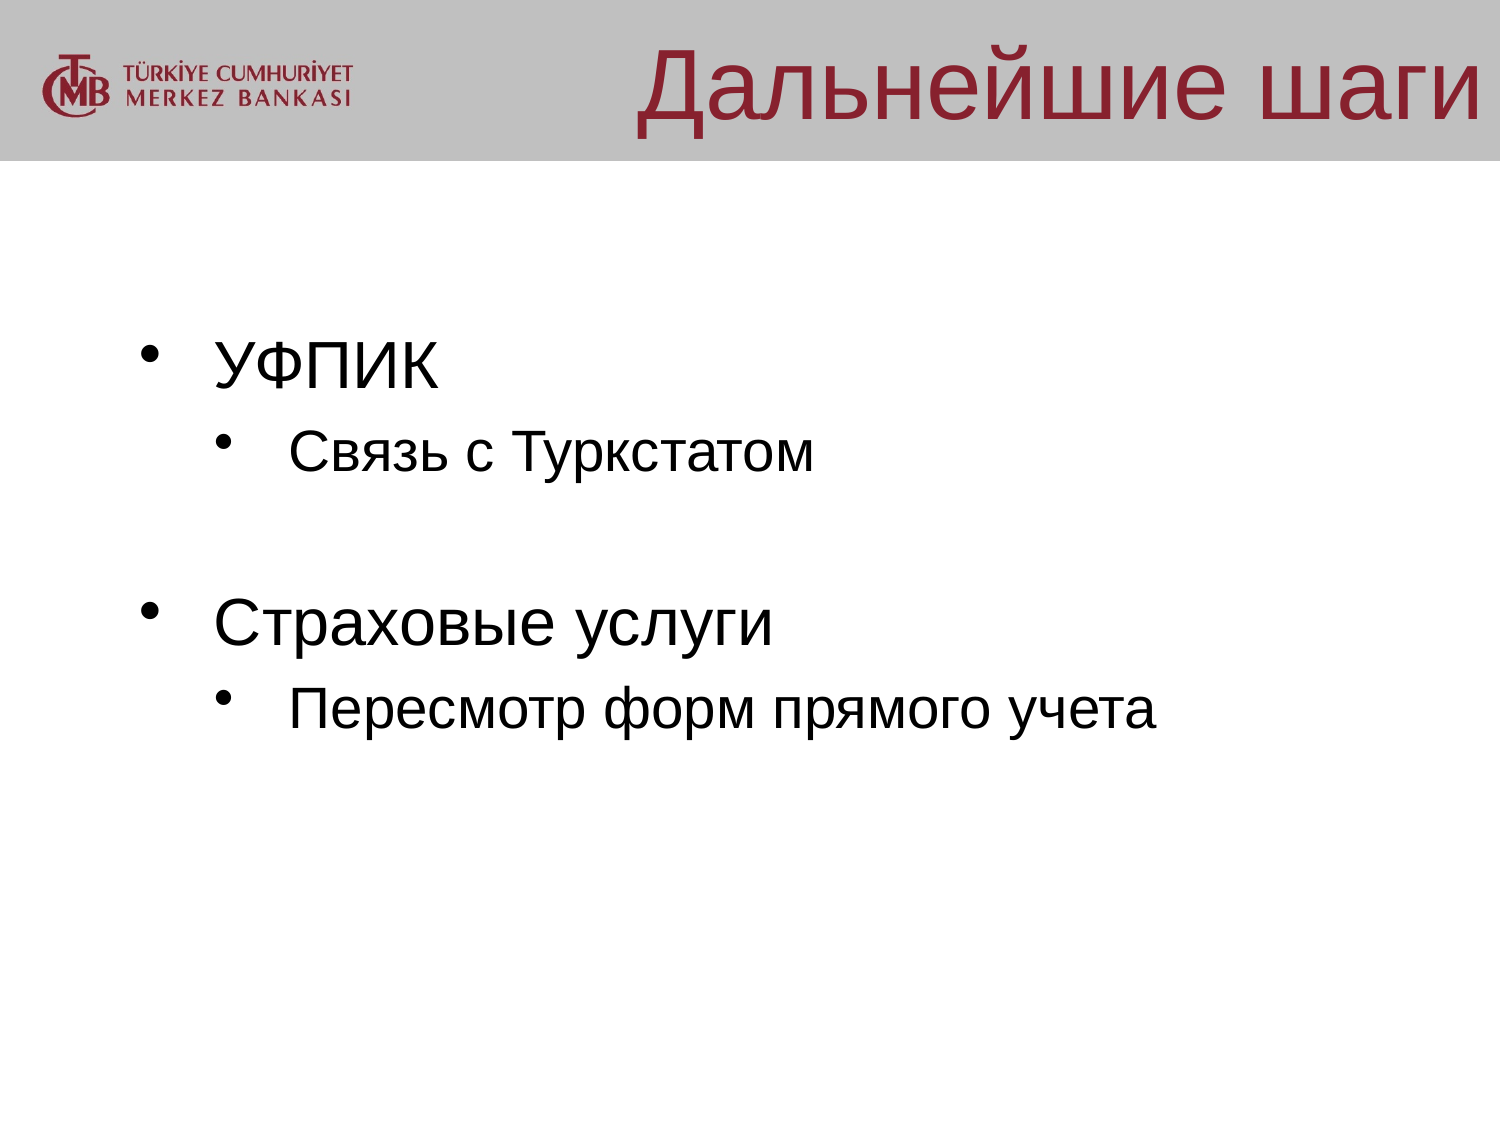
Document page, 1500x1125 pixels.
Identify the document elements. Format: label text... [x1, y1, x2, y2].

subtitle УФПИК Связь с Туркстатом Страховые услуги Пересмотр форм прямого учета [123, 314, 1275, 925]
picture [40, 54, 355, 120]
title Дальнейшие шаги [0, 0, 1500, 161]
